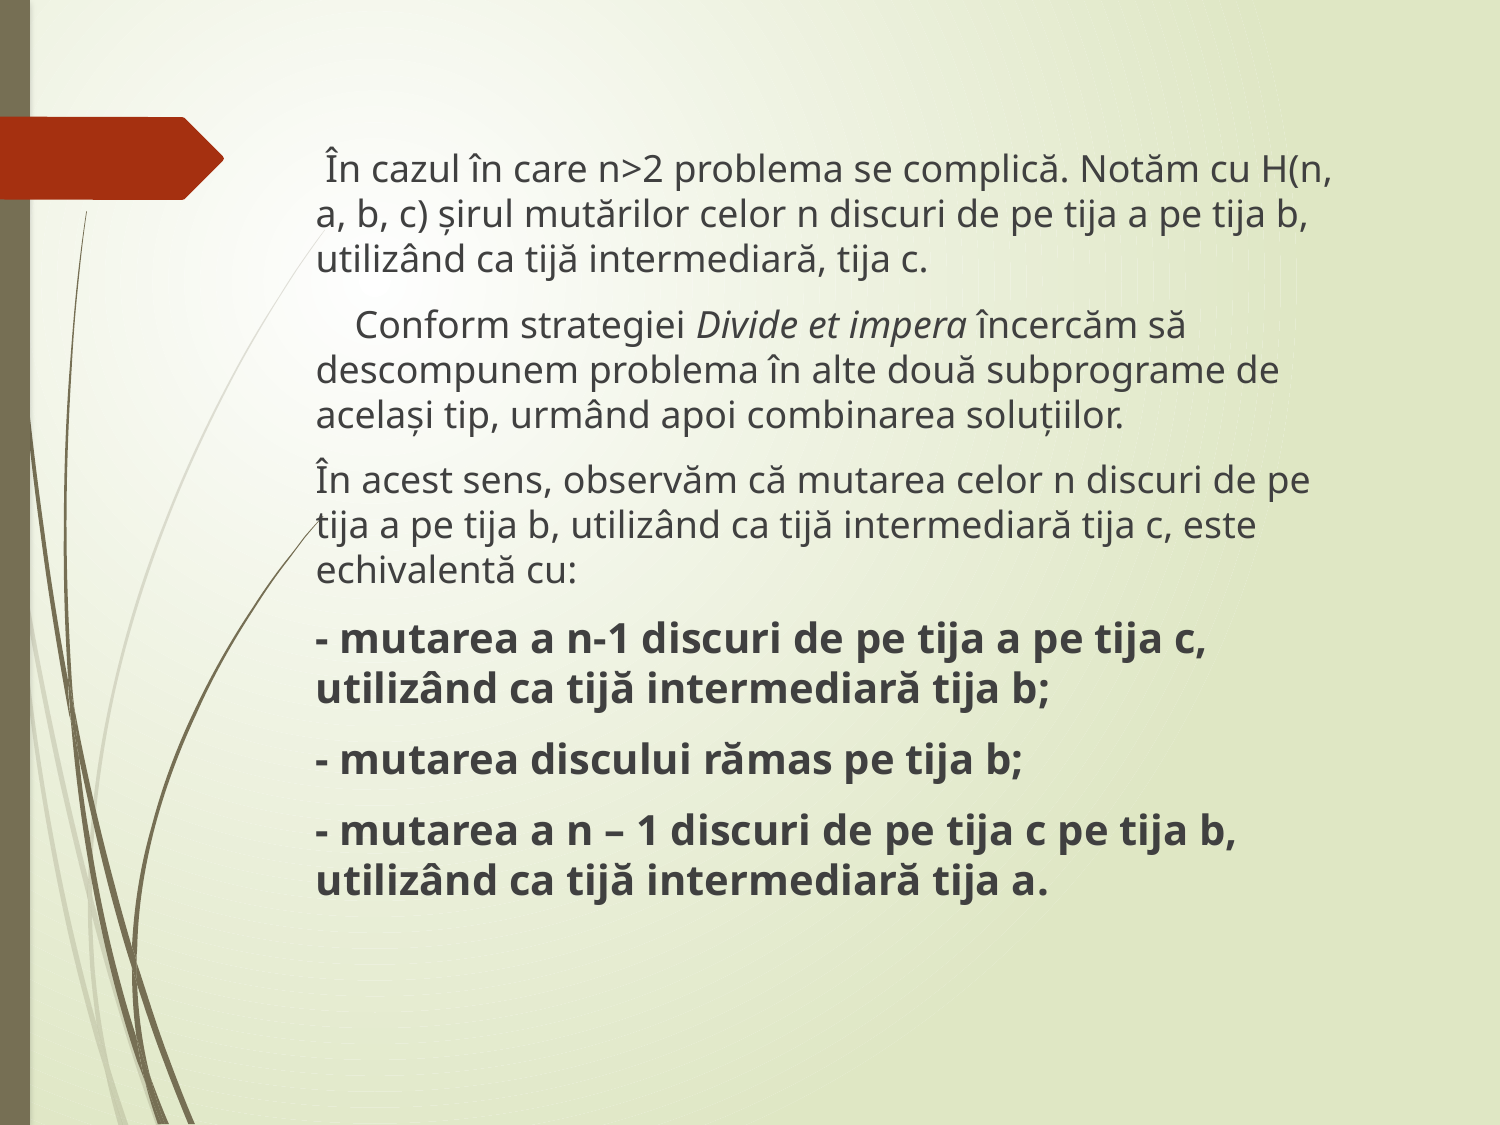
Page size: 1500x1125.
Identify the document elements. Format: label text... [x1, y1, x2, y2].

list În cazul în care n>2 problema se complică. Notăm cu H(n, a, b, c) şirul mutărilor celor n discuri de pe tija a pe tija b, utilizând ca tijă intermediară, tija c. Conform strategiei Divide et impera încercăm să descompunem problema în alte două subprograme de acelaşi tip, urmând apoi combinarea soluţiilor. În acest sens, observăm că mutarea celor n discuri de pe tija a pe tija b, utilizând ca tijă intermediară tija c, este echivalentă cu: - mutarea a n-1 discuri de pe tija a pe tija c, utilizând ca tijă intermediară tija b; - mutarea discului rămas pe tija b; - mutarea a n – 1 discuri de pe tija c pe tija b, utilizând ca tijă intermediară tija a. [289, 137, 1371, 757]
